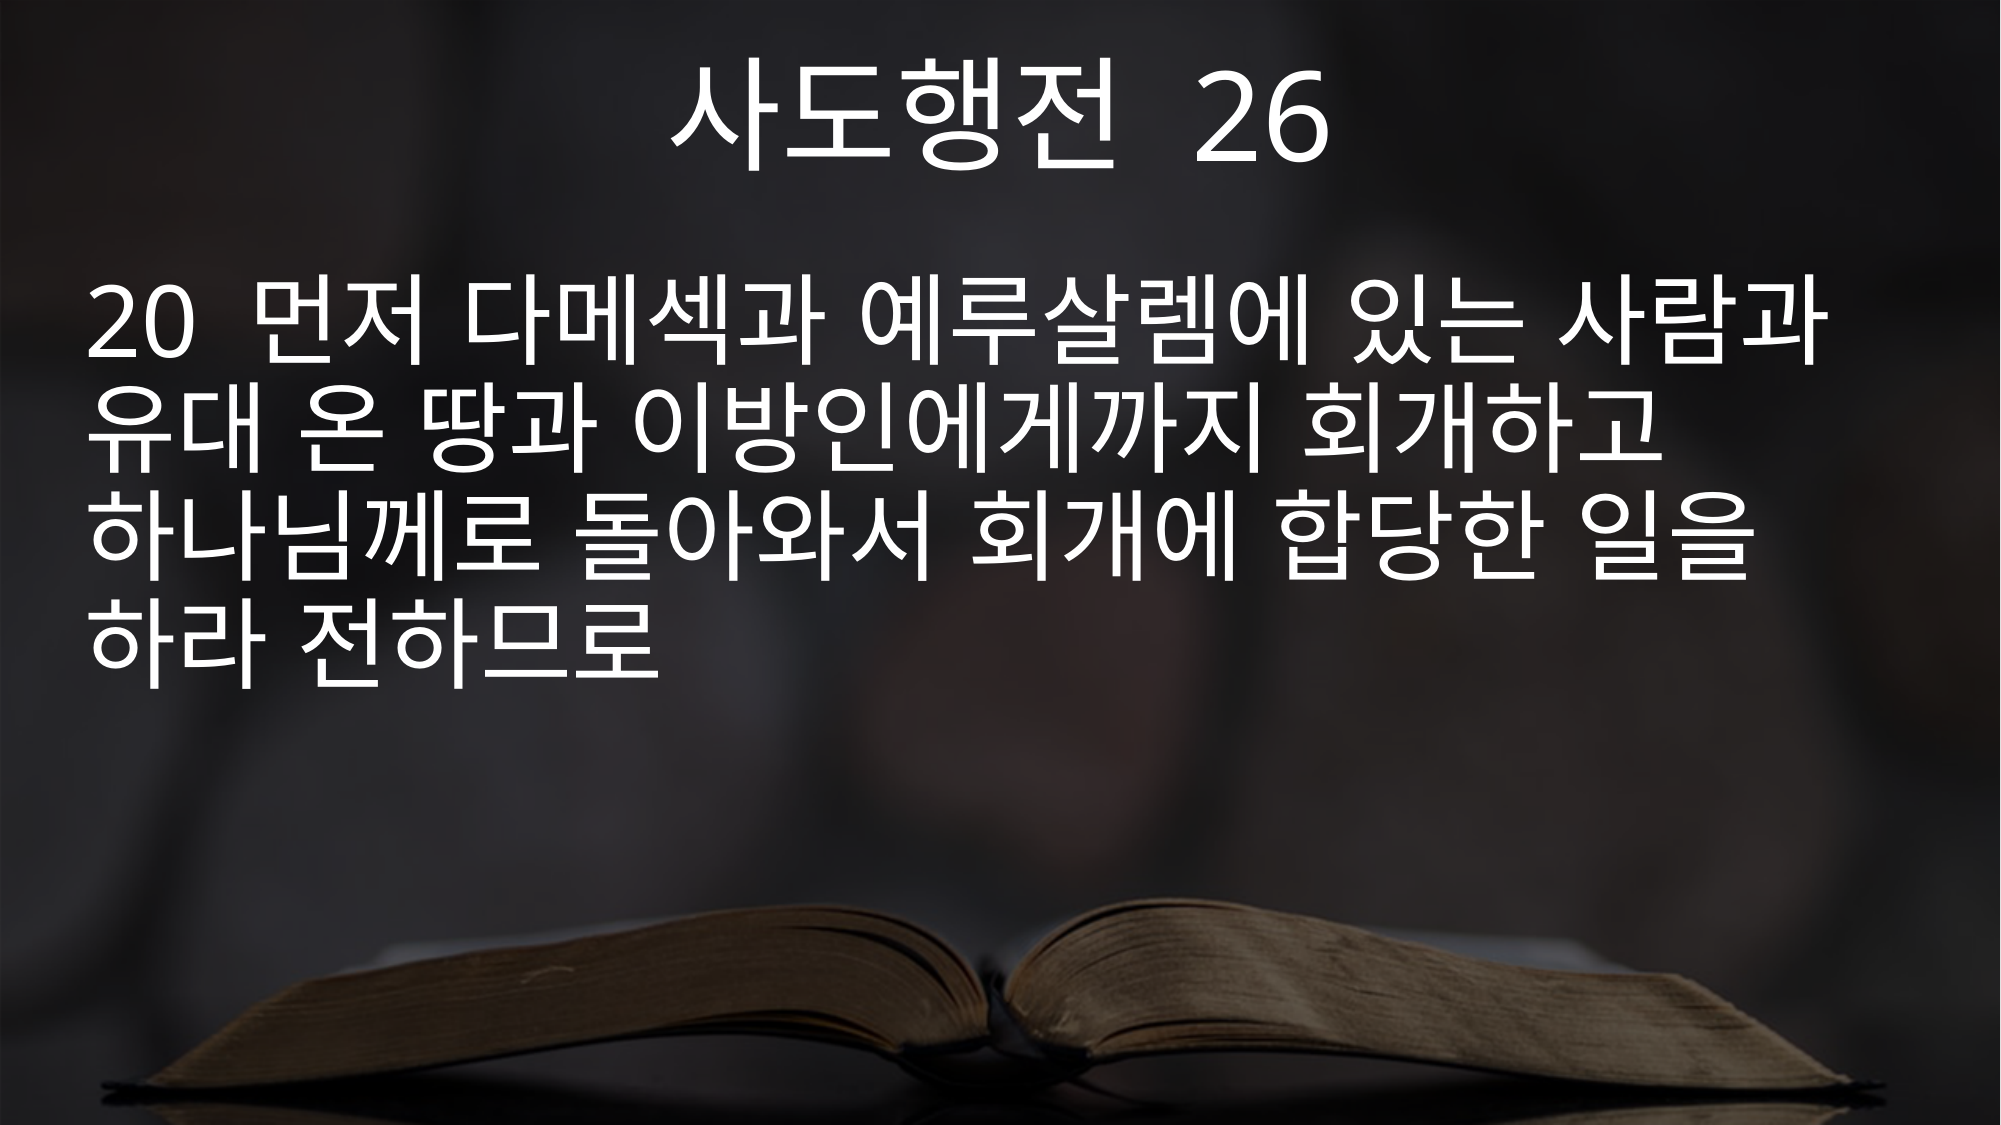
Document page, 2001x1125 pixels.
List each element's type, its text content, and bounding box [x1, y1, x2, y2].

picture [0, 0, 2001, 1125]
list 20 먼저 다메섹과 예루살렘에 있는 사람과 유대 온 땅과 이방인에게까지 회개하고 하나님께로 돌아와서 회개에 합당한 일을 하라 전하므로 [69, 263, 1953, 423]
footer 사도행전 26 [0, 32, 2000, 192]
